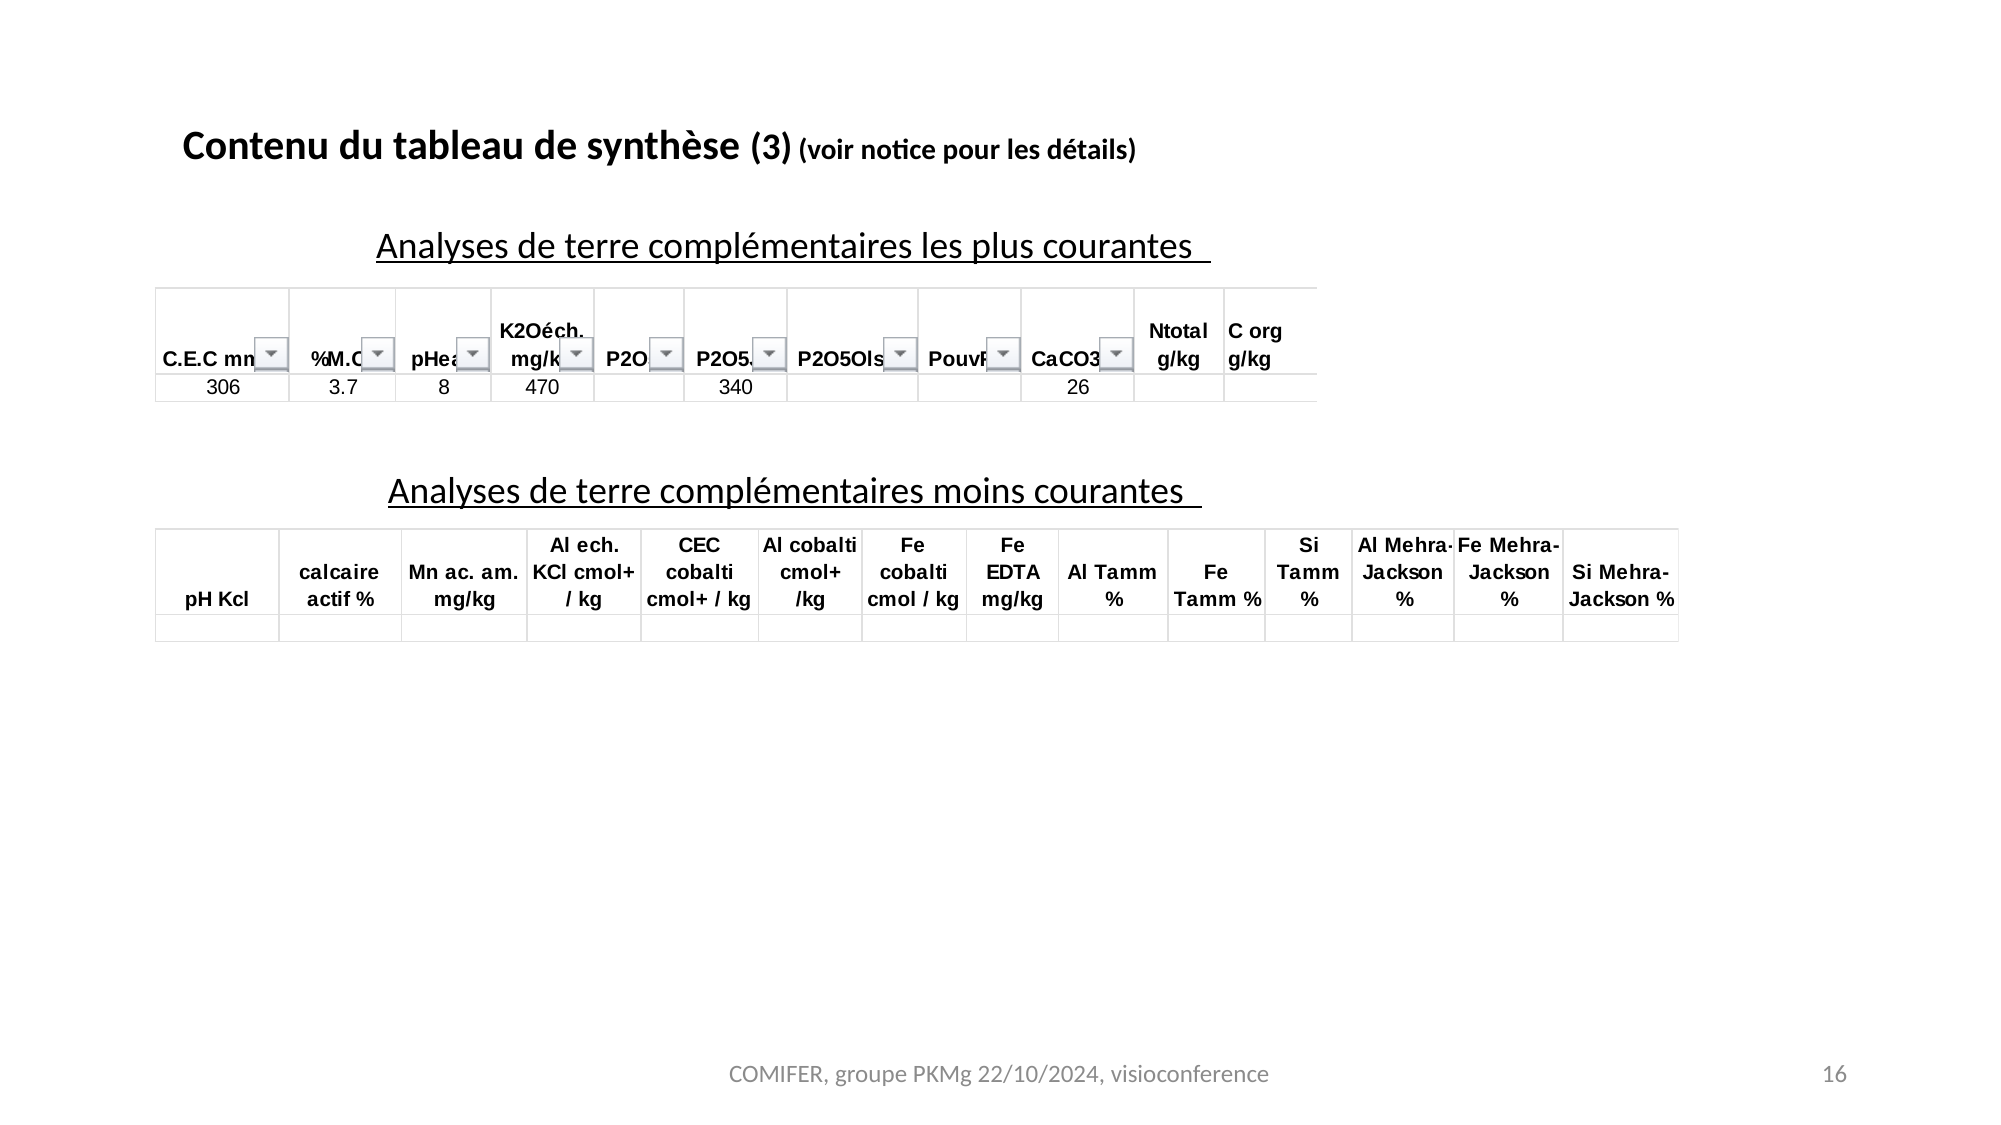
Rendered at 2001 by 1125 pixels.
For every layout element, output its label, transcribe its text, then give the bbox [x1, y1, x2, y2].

picture [154, 287, 1319, 403]
picture [154, 528, 1680, 643]
text_box Contenu du tableau de synthèse (3) (voir notice pour les détails) [168, 110, 1152, 176]
text_box Analyses de terre complémentaires moins courantes [373, 458, 1217, 518]
slide_number 16 [1412, 1042, 1863, 1103]
text_box Analyses de terre complémentaires les plus courantes [361, 213, 1226, 274]
footer COMIFER, groupe PKMg 22/10/2024, visioconference [662, 1042, 1338, 1103]
